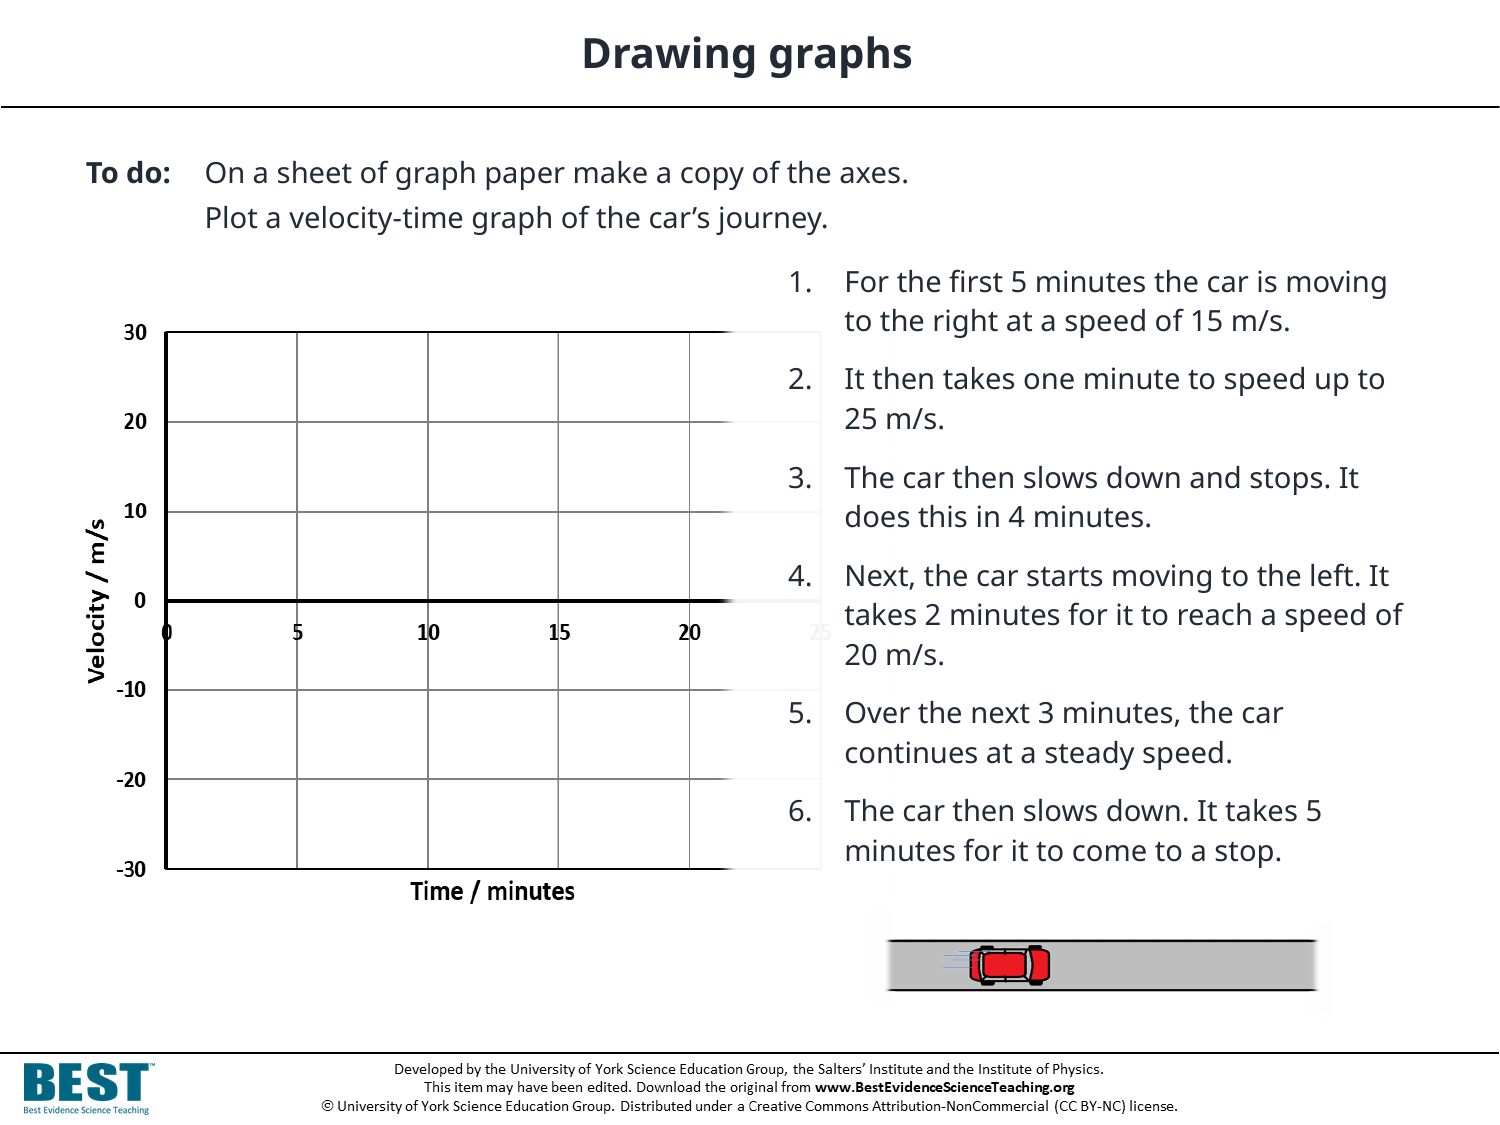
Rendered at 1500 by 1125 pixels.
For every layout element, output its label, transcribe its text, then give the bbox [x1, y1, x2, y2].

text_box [74, 295, 896, 917]
picture [0, 106, 1500, 1125]
text_box Drawing graphs [23, 4, 1471, 99]
